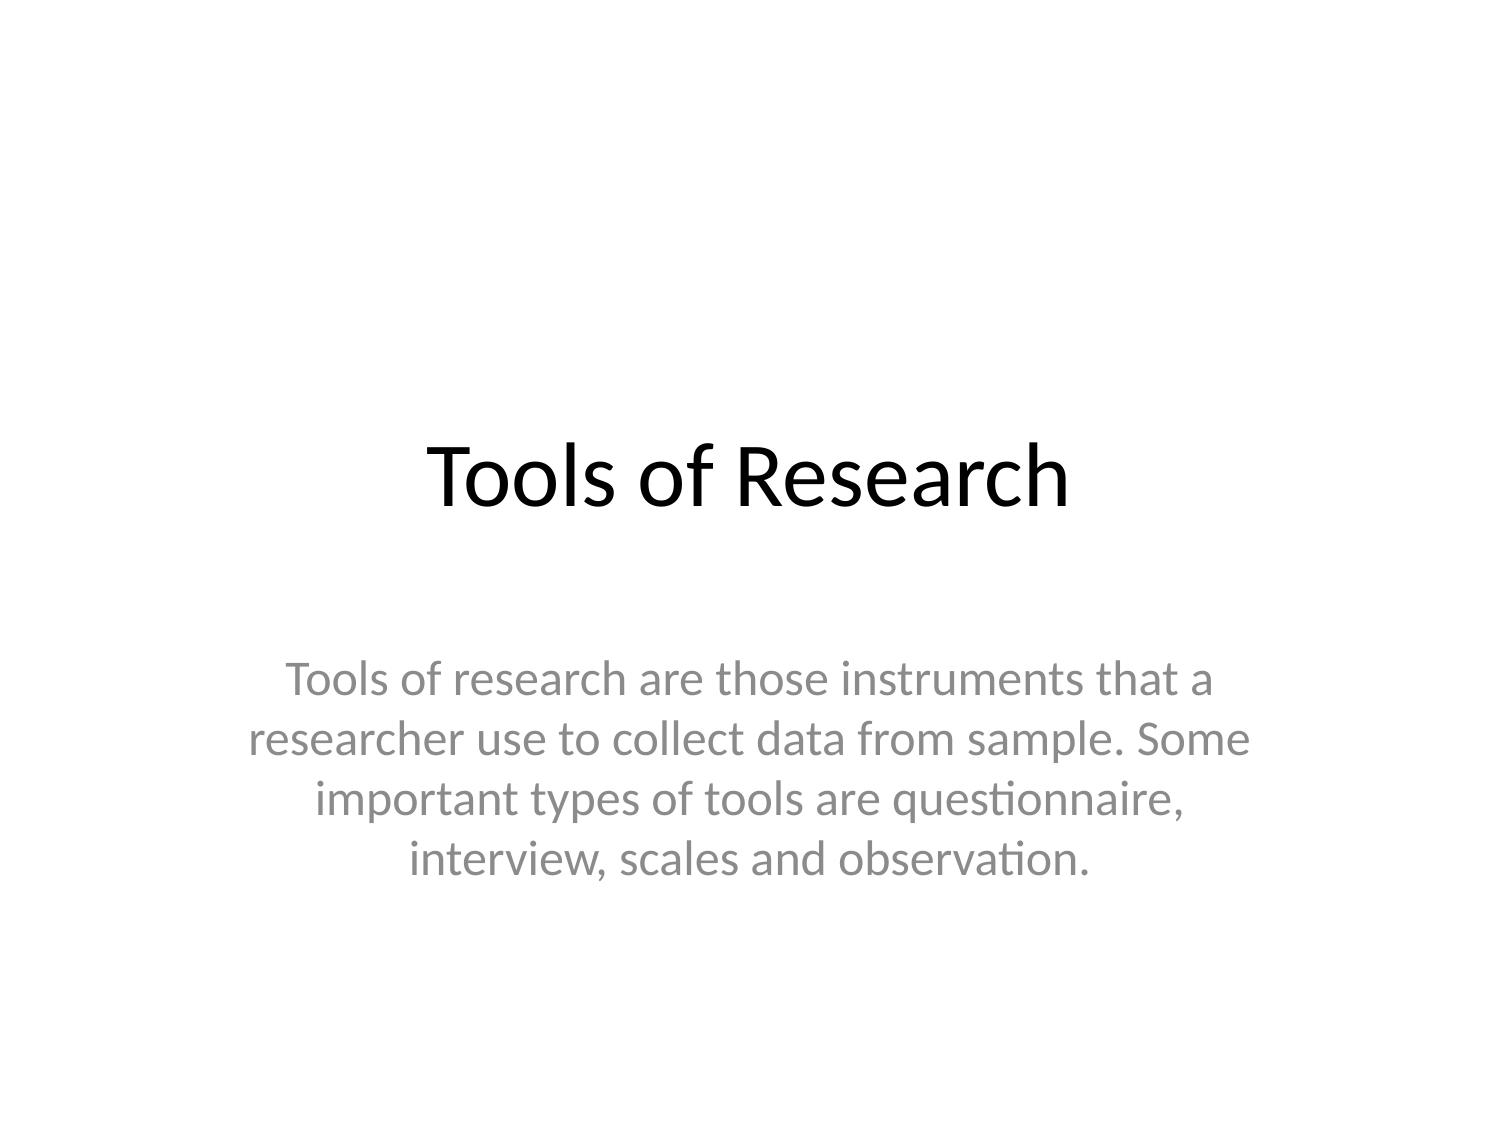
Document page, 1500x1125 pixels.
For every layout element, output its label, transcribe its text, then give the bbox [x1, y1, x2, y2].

subtitle Tools of research are those instruments that a researcher use to collect data from sample. Some important types of tools are questionnaire, interview, scales and observation. [225, 637, 1275, 925]
title Tools of Research [112, 349, 1388, 591]
